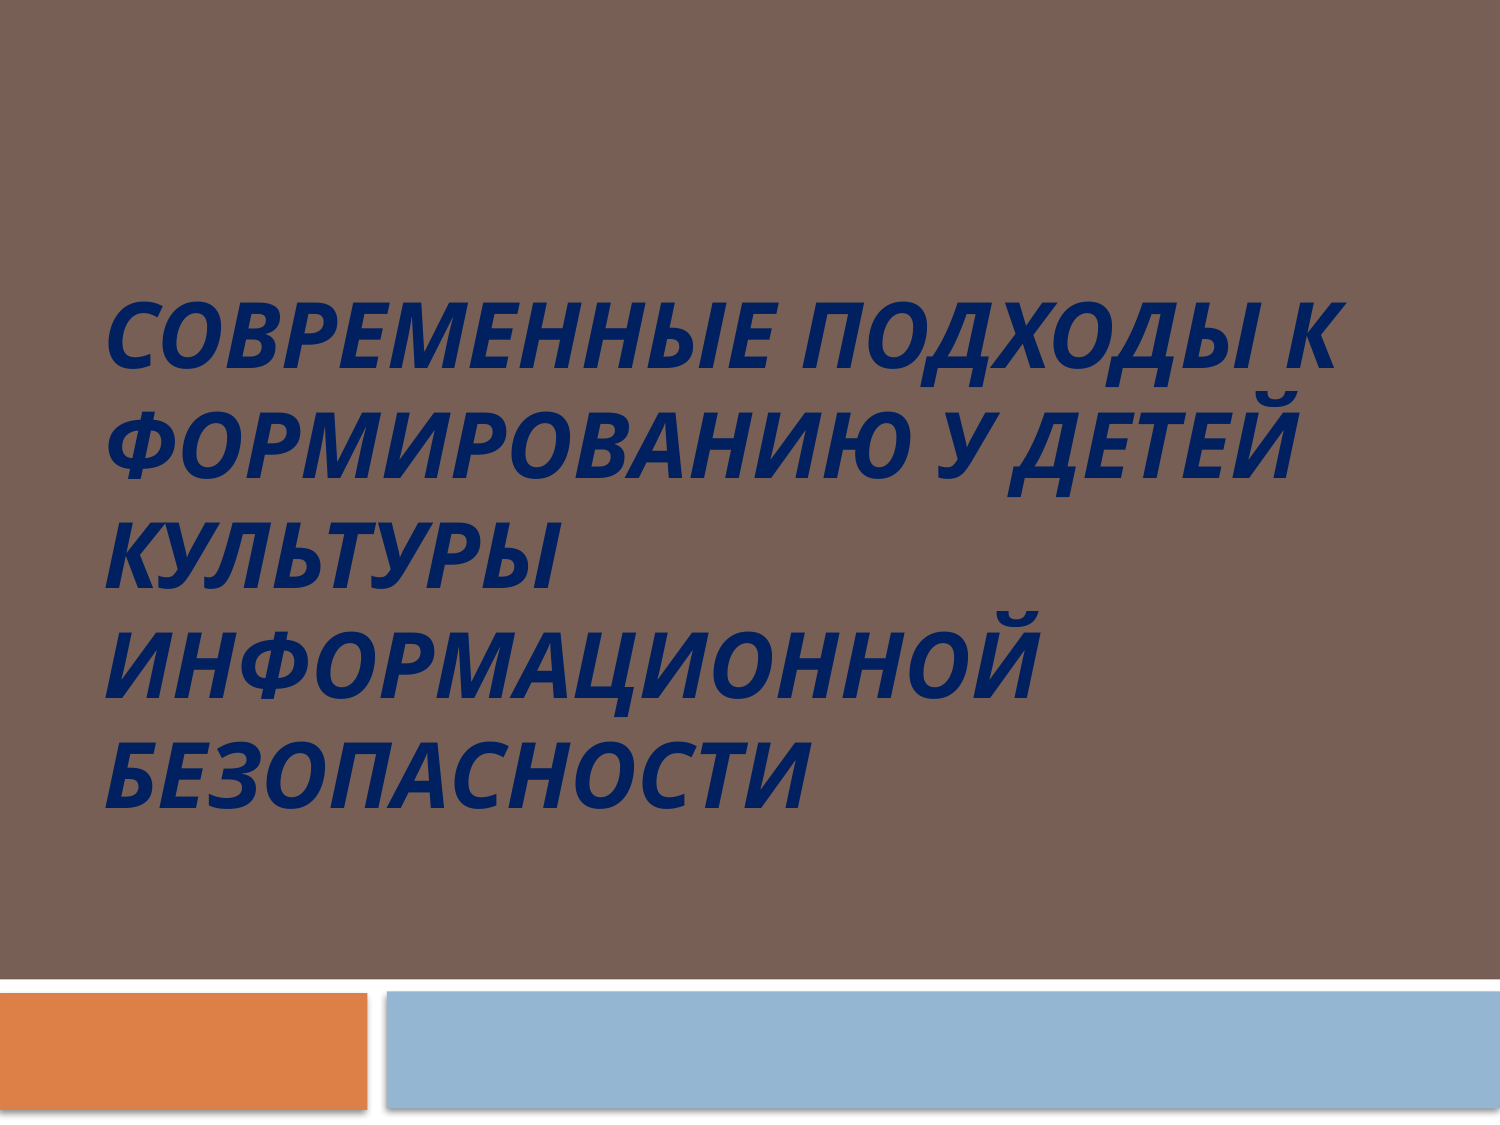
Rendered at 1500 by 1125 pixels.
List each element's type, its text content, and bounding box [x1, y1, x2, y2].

title Современные подходы к формированию у детей культуры информационной безопасности [88, 149, 1450, 835]
